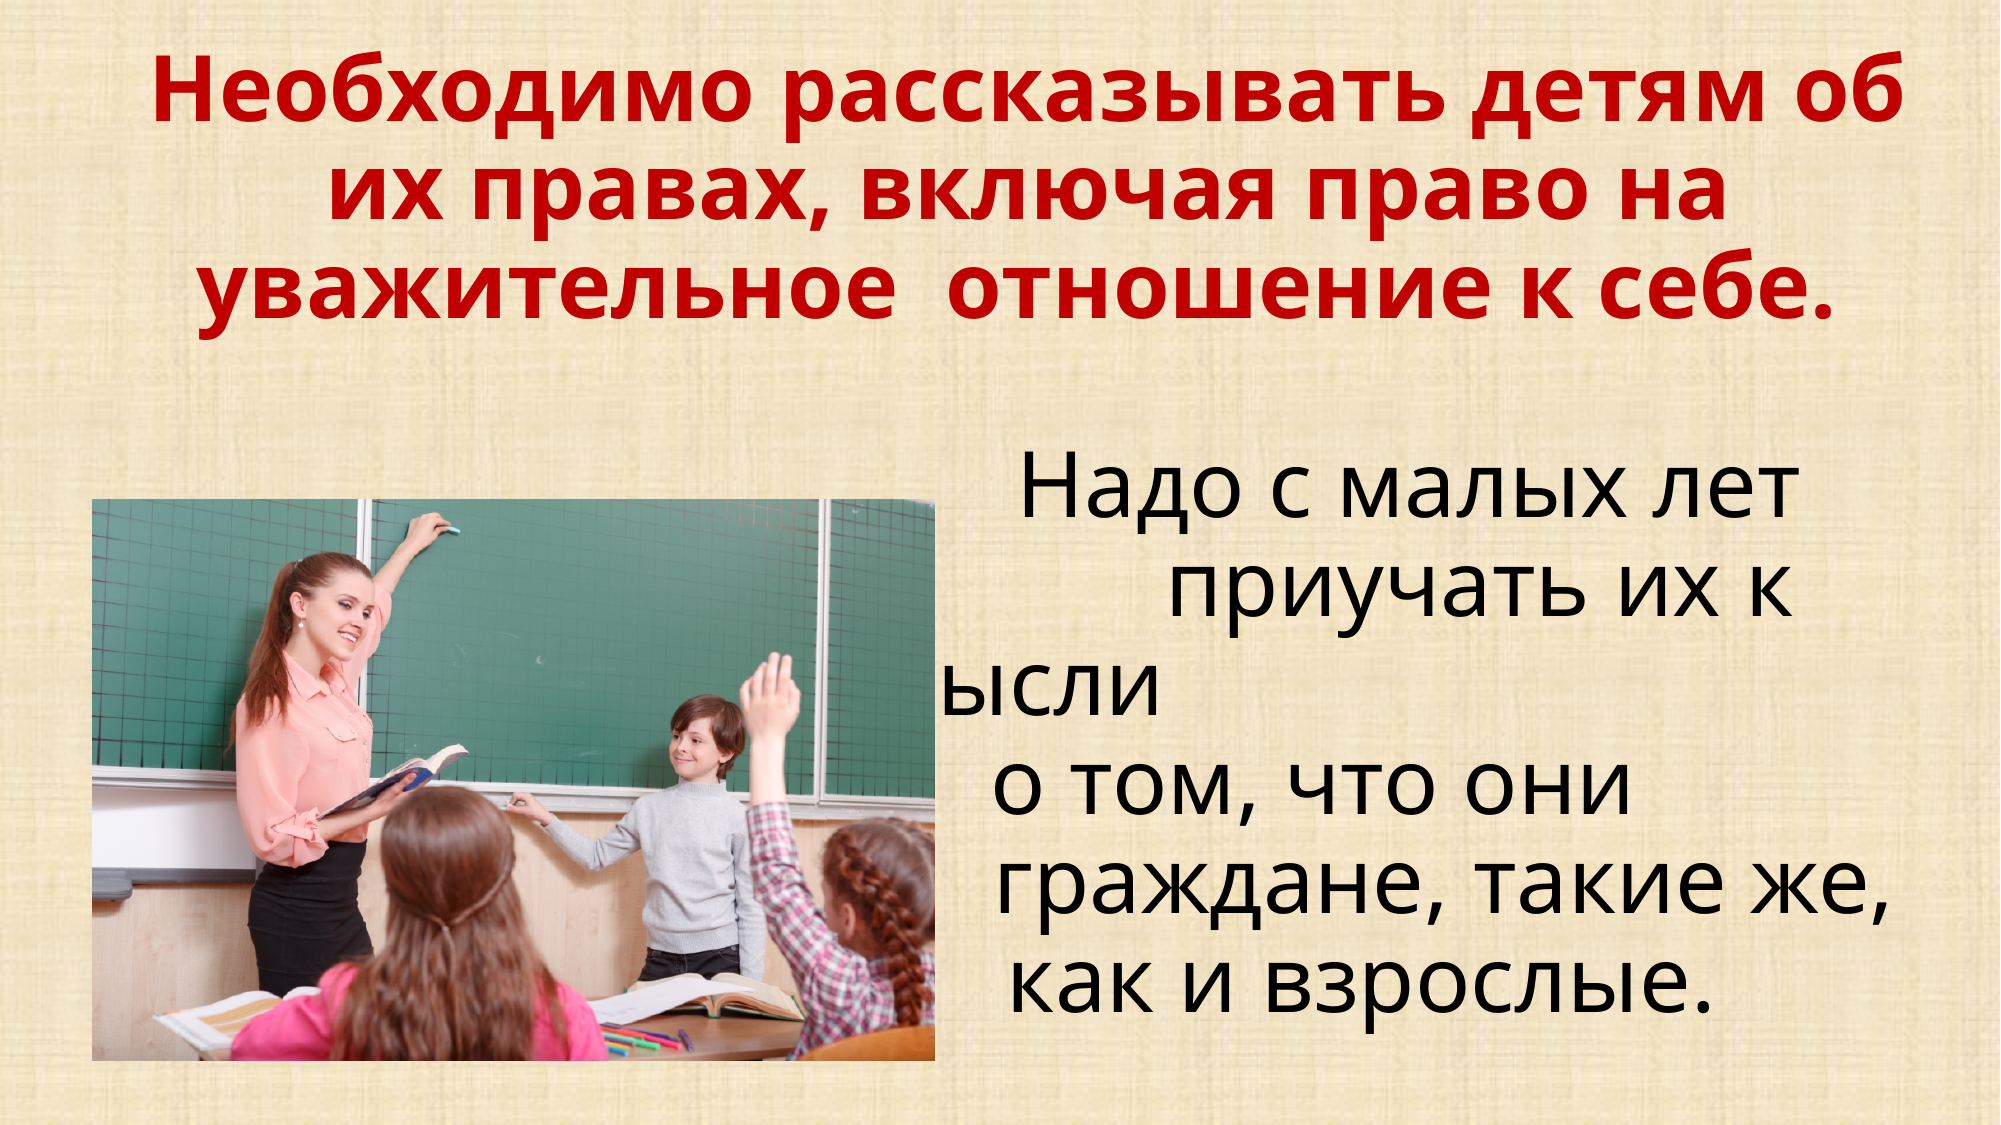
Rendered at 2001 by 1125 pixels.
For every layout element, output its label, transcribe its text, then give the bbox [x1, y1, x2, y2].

title Необходимо рассказывать детям об их правах, включая право на уважительное отношение к себе. Надо с малых лет приучать их к мысли о том, что они граждане, такие же, как и взрослые. [92, 12, 1966, 1061]
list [92, 499, 935, 1061]
